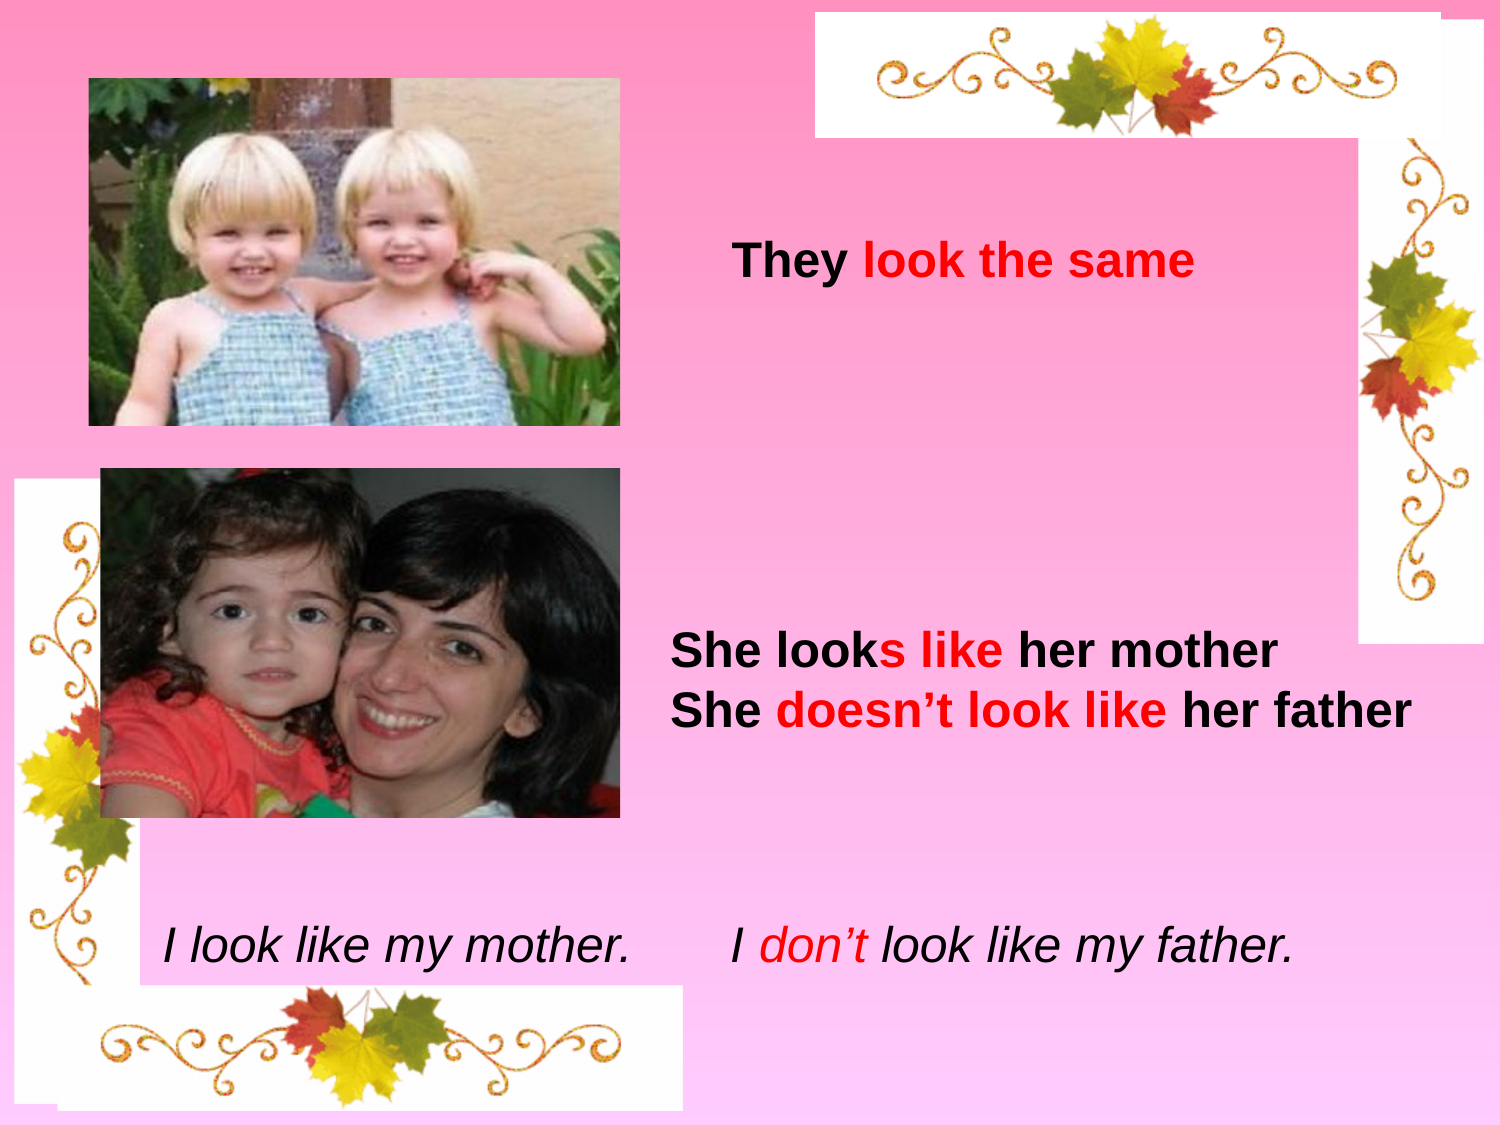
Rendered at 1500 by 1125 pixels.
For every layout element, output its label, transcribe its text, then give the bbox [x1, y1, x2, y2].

picture [88, 77, 621, 426]
text_box She looks like her mother She doesn’t look like her father [655, 609, 1471, 745]
picture [15, 467, 621, 1103]
picture [58, 986, 682, 1110]
text_box I look like my mother. I don’t look like my father. [147, 905, 1319, 980]
text_box They look the same [716, 219, 1211, 295]
picture [815, 12, 1483, 643]
